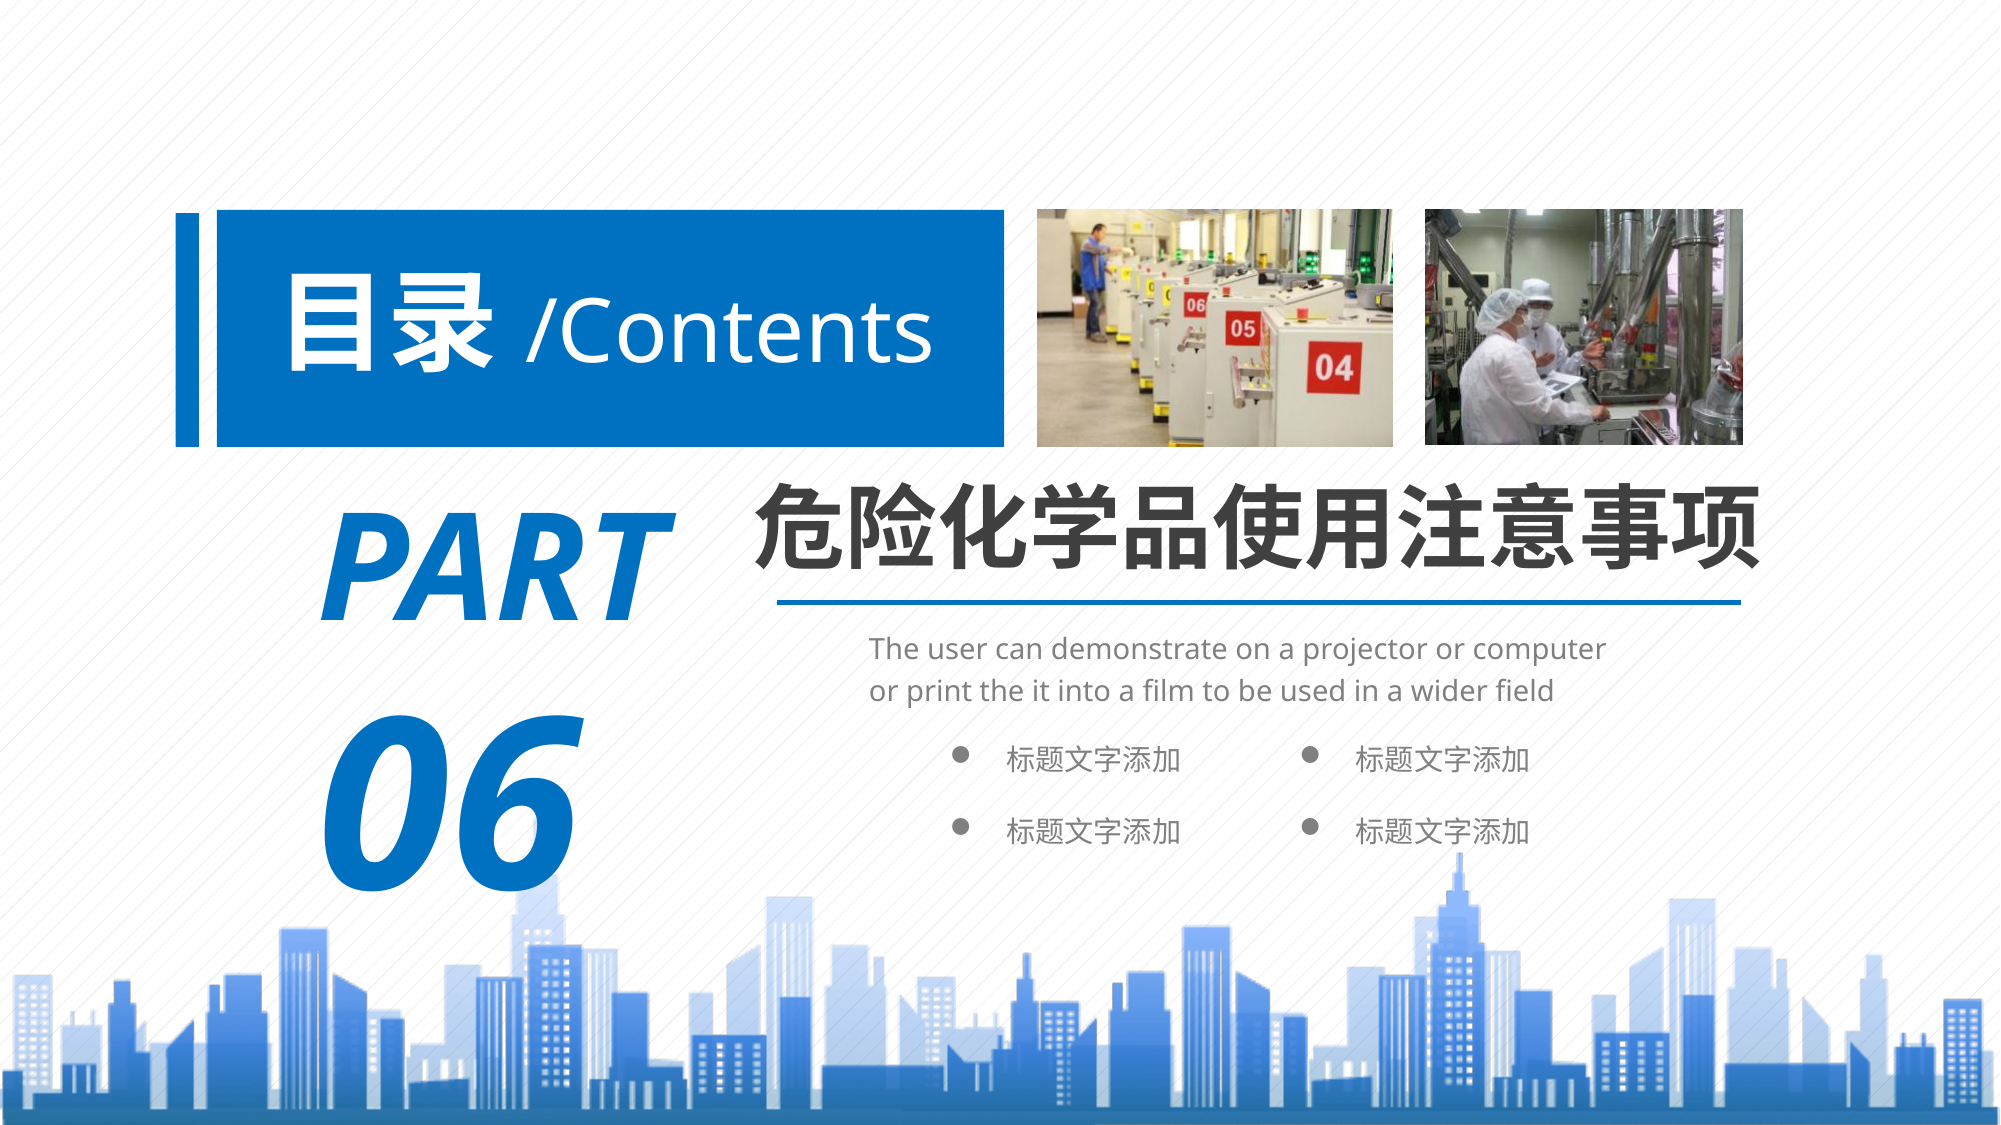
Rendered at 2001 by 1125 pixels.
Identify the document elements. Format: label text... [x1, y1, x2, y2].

text_box 标题文字添加 [1284, 733, 1547, 784]
text_box PART 06 [302, 462, 682, 946]
picture [1037, 209, 1393, 448]
text_box 标题文字添加 [1284, 806, 1547, 856]
text_box The user can demonstrate on a projector or computer or print the it into a film to be used in a wider field [854, 616, 1639, 715]
text_box 标题文字添加 [935, 806, 1197, 856]
picture [1425, 209, 1743, 446]
text_box 标题文字添加 [935, 733, 1197, 784]
text_box 目录/Contents [261, 244, 1037, 392]
picture [0, 782, 2000, 1125]
text_box 危险化学品使用注意事项 [739, 462, 1779, 587]
text_box [216, 209, 1005, 448]
text_box [174, 212, 200, 448]
